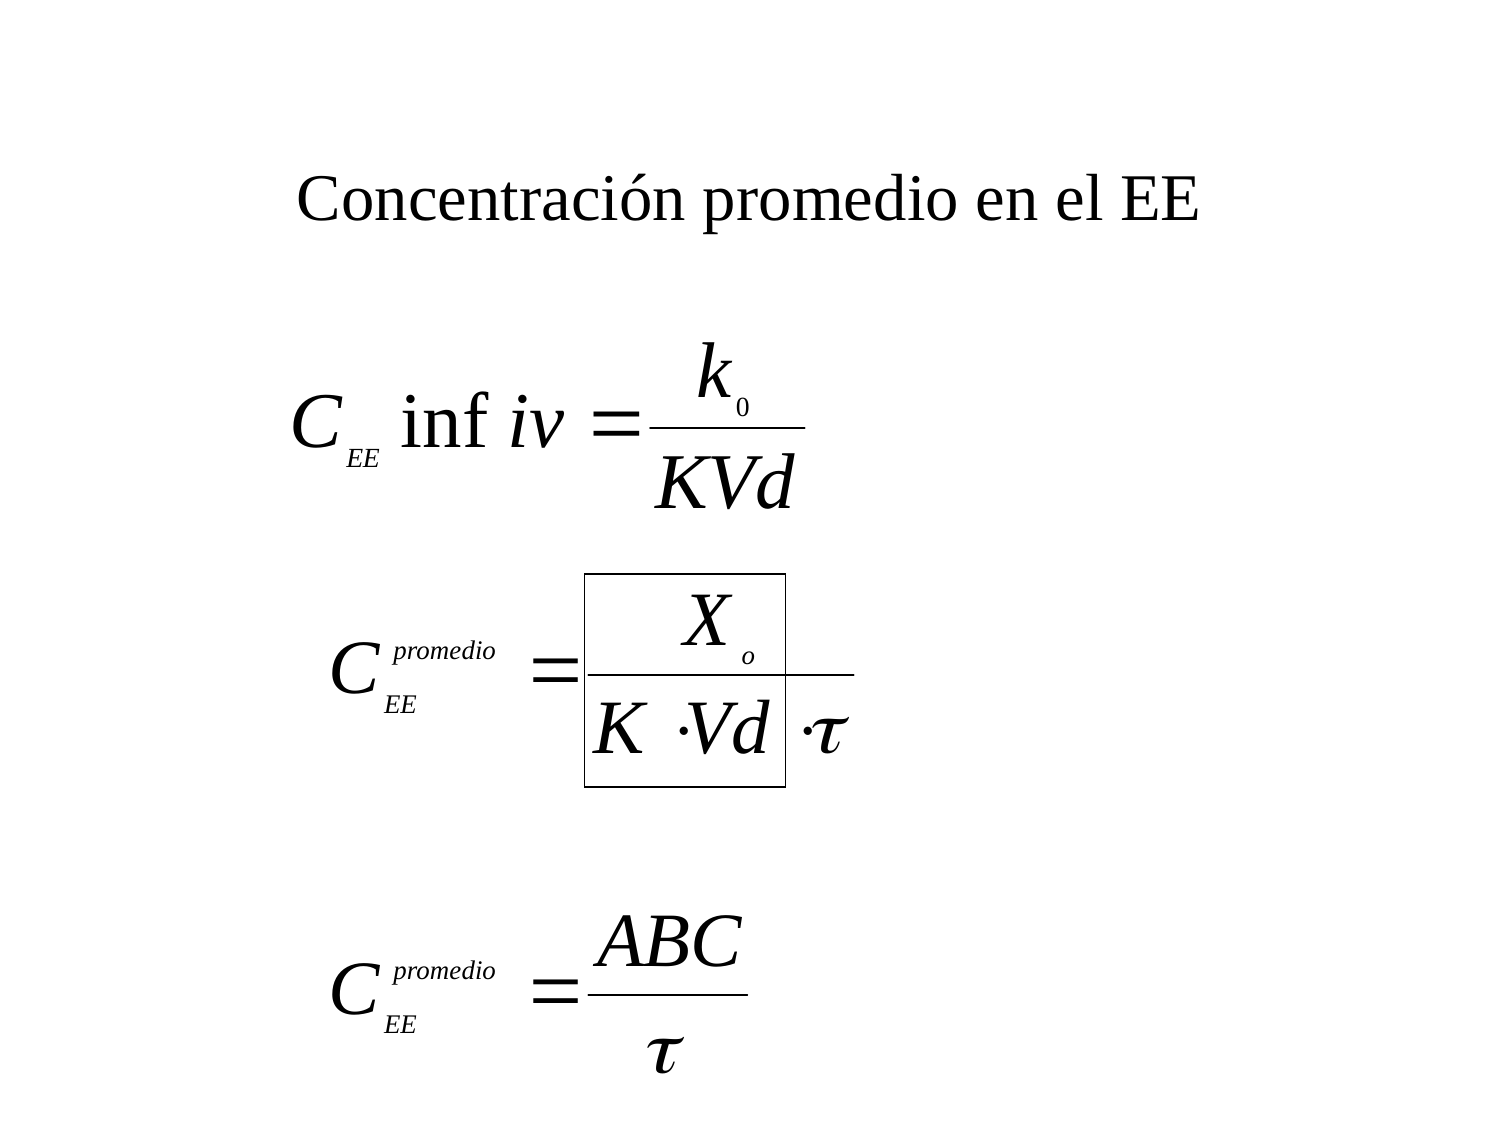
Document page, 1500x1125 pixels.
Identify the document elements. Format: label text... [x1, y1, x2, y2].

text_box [285, 324, 815, 519]
title Concentración promedio en el EE [112, 99, 1388, 288]
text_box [324, 574, 863, 1086]
